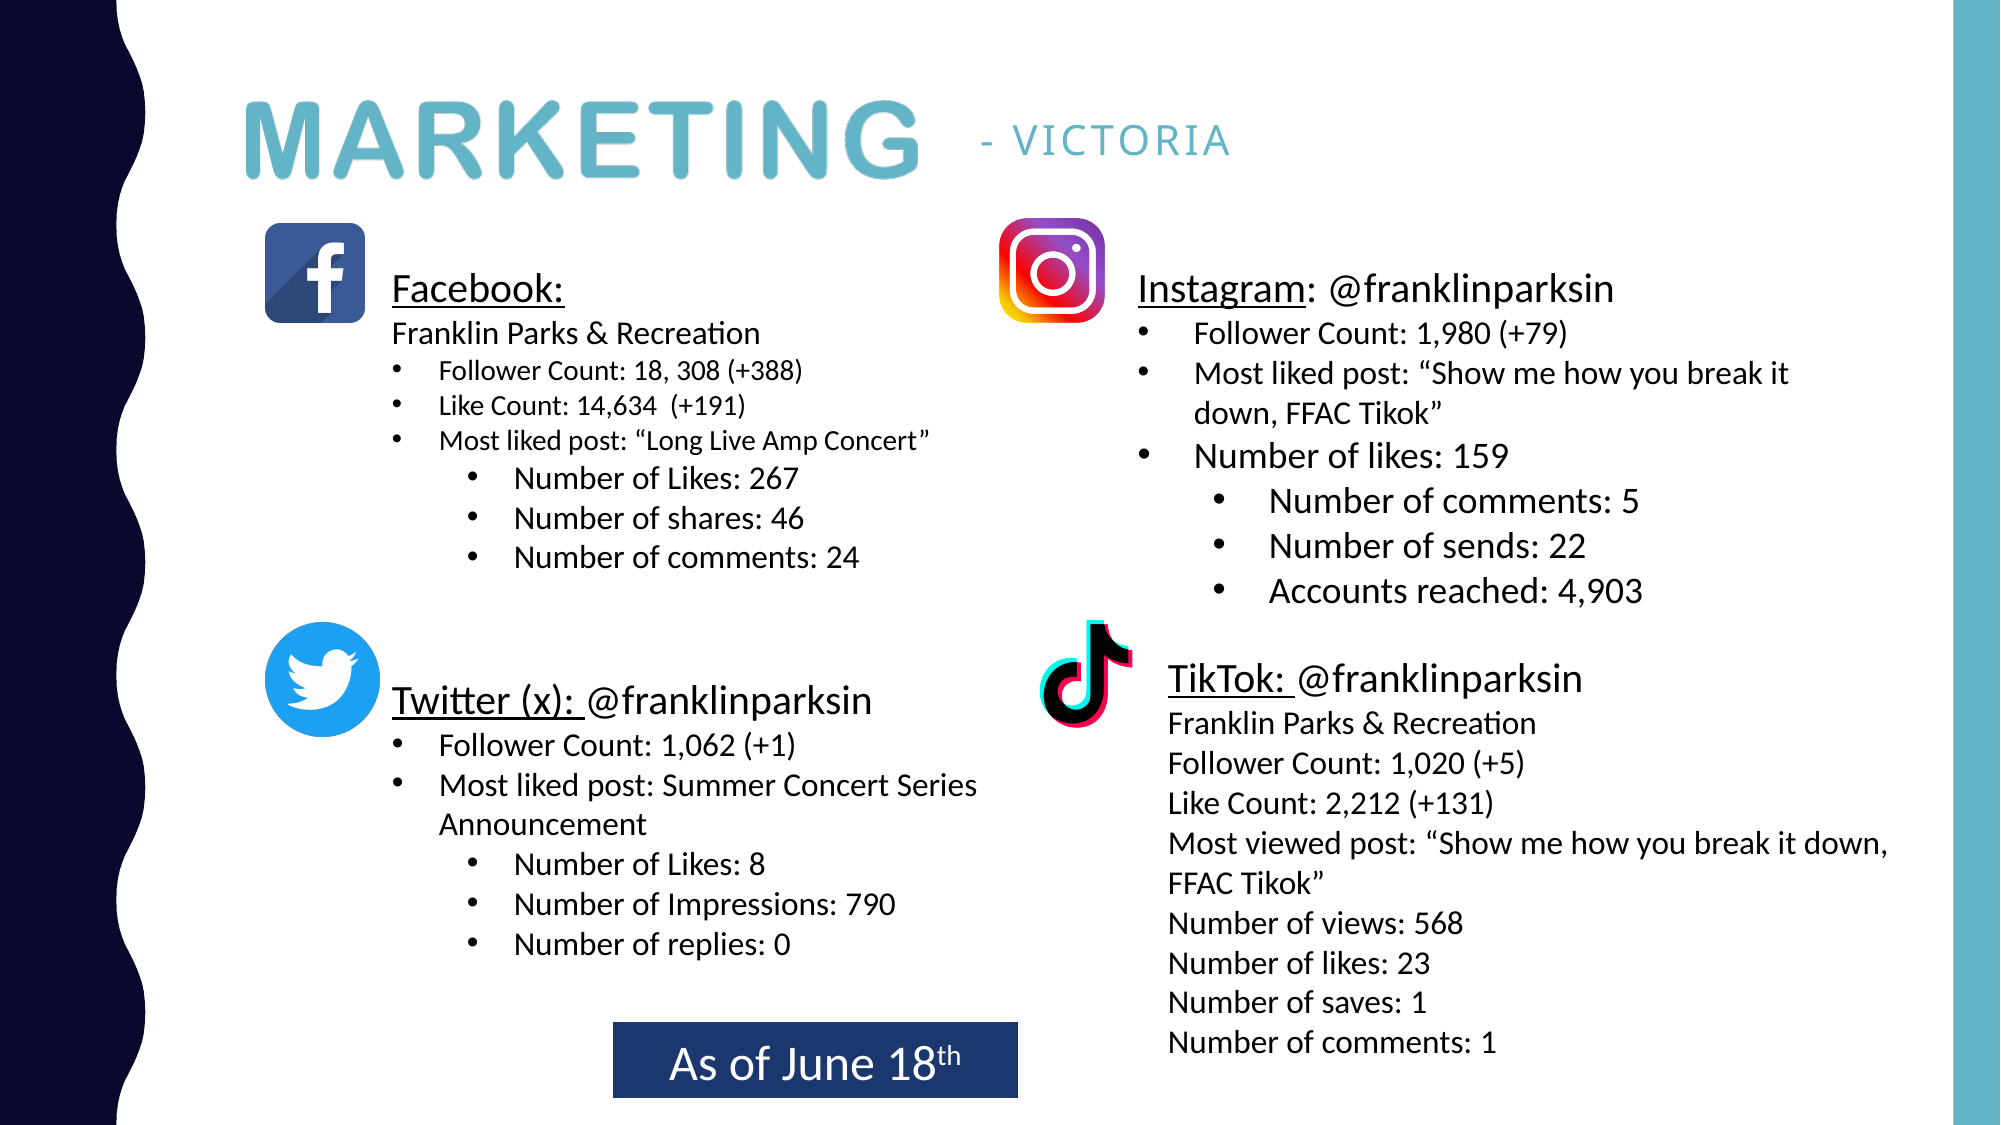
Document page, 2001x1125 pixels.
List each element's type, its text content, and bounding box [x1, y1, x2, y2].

picture [1036, 615, 1136, 736]
picture [174, 41, 1894, 323]
text_box As of June 18th [613, 1022, 1018, 1098]
text_box Instagram: @franklinparksin Follower Count: 1,980 (+79) Most liked post: “Show me how you break it down, FFAC Tikok” Number of likes: 159 Number of comments: 5 Number of sends: 22 Accounts reached: 4,903 [1122, 323, 1838, 619]
picture [265, 622, 380, 737]
text_box Twitter (x): @franklinparksin Follower Count: 1,062 (+1) Most liked post: Summer Concert Series Announcement Number of Likes: 8 Number of Impressions: 790 Number of replies: 0 [377, 665, 1000, 970]
text_box TikTok: @franklinparksin Franklin Parks & Recreation Follower Count: 1,020 (+5) Like Count: 2,212 (+131) Most viewed post: “Show me how you break it down, FFAC Tikok” Number of views: 568 Number of likes: 23 Number of saves: 1 Number of comments: 1 [1153, 643, 1918, 1068]
text_box Facebook: Franklin Parks & Recreation Follower Count: 18, 308 (+388) Like Count: 14,634 (+191) Most liked post: “Long Live Amp Concert” Number of Likes: 267 Number of shares: 46 Number of comments: 24 [377, 323, 1122, 583]
